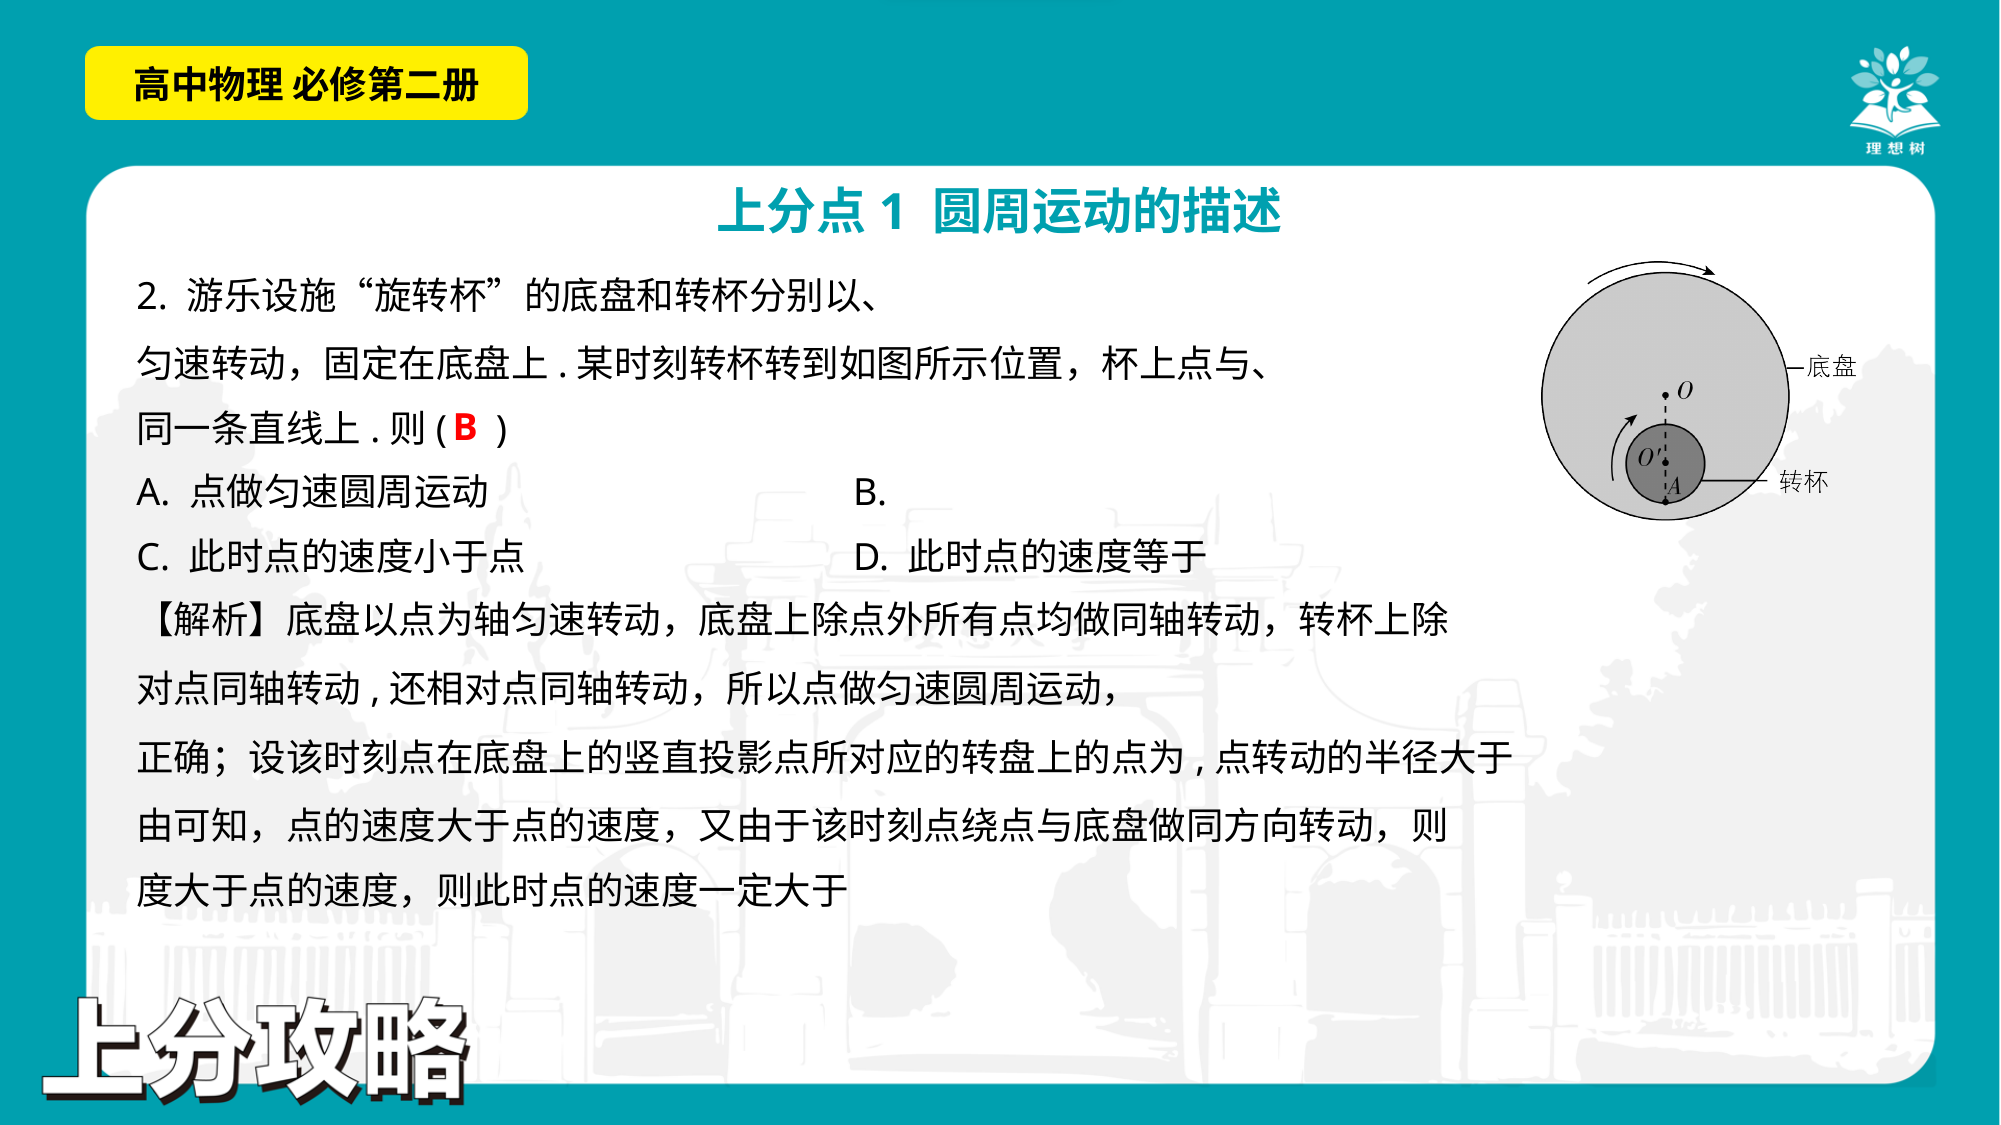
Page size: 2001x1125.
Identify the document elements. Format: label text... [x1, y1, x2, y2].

picture [0, 0, 2000, 1125]
text_box B [438, 383, 493, 442]
